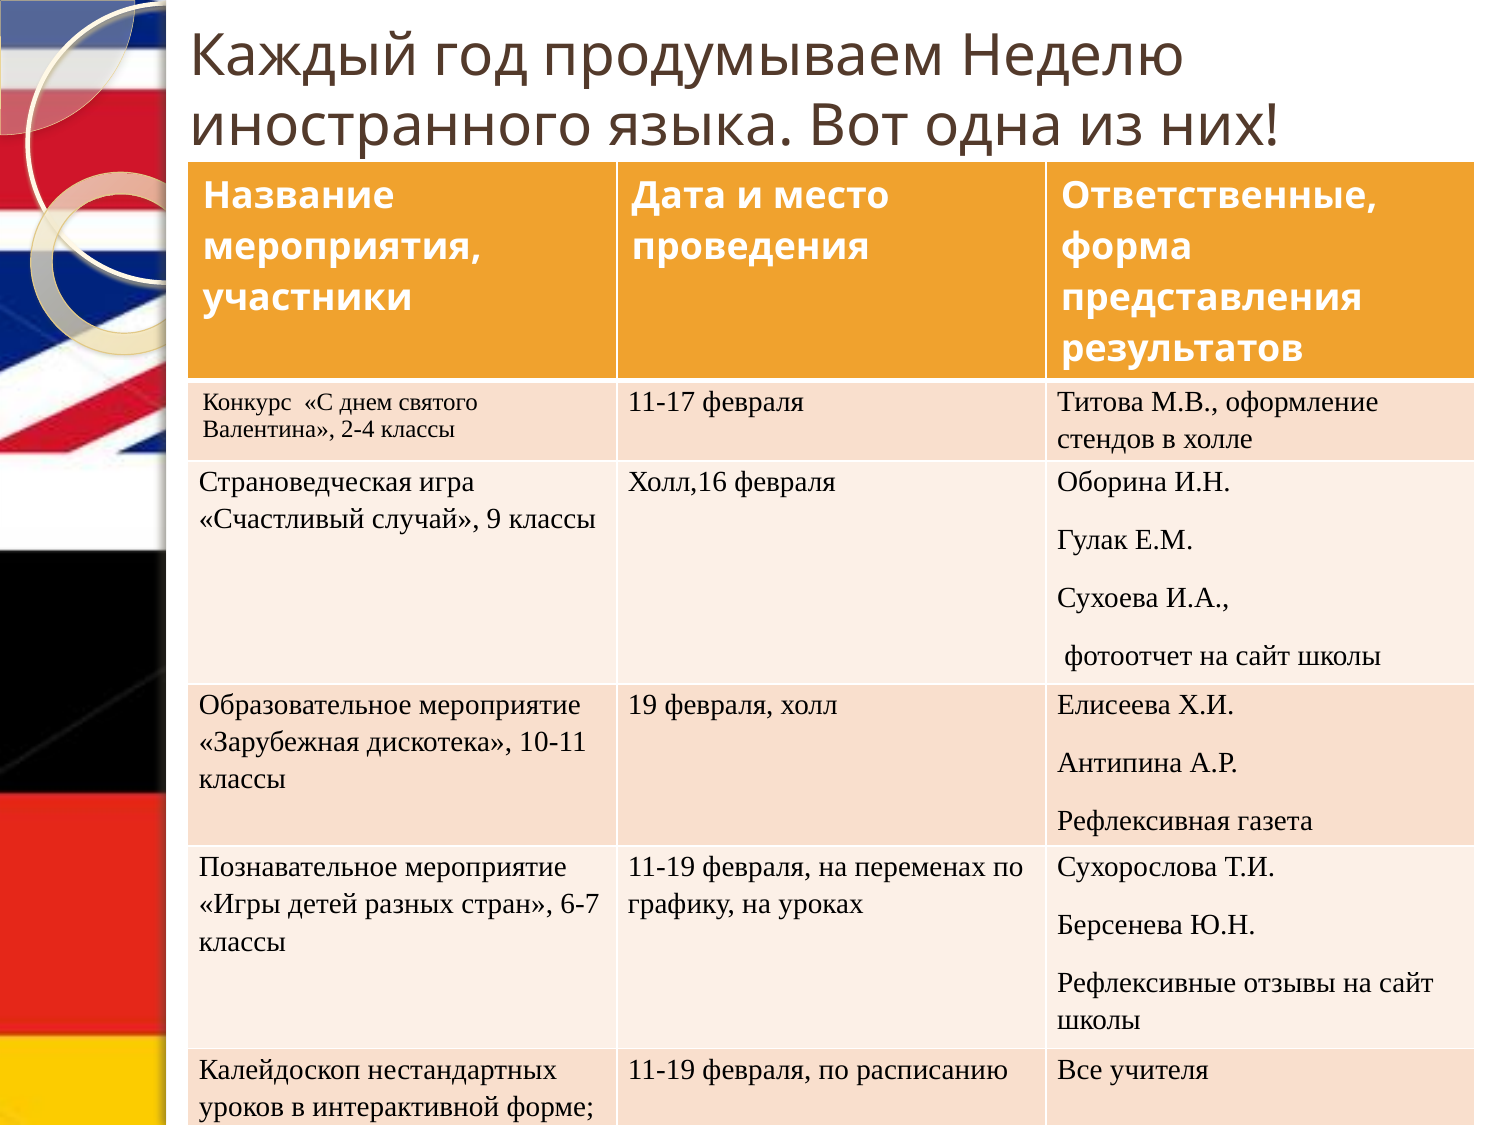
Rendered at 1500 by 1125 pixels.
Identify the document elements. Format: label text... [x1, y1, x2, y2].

table_cell Познавательное мероприятие «Игры детей разных стран», 6-7 классы [188, 847, 616, 1048]
table_cell Все учителя [1047, 1049, 1474, 1125]
table_cell Конкурс «С днем святого Валентина», 2-4 классы [188, 383, 616, 460]
table_cell Образовательное мероприятие «Зарубежная дискотека», 10-11 классы [188, 685, 616, 845]
picture [136, 0, 162, 4]
picture [33, 13, 159, 207]
title Каждый год продумываем Неделю иностранного языка. Вот одна из них! [174, 0, 1466, 175]
table_cell Холл,16 февраля [618, 462, 1045, 683]
table_cell Сухорослова Т.И. Берсенева Ю.Н. Рефлексивные отзывы на сайт школы [1047, 847, 1474, 1048]
table_cell Страноведческая игра «Счастливый случай», 9 классы [188, 462, 616, 683]
table_header Дата и место проведения [618, 162, 1045, 378]
table_cell 11-17 февраля [618, 383, 1045, 460]
table_cell Титова М.В., оформление стендов в холле [1047, 383, 1474, 460]
table_cell Калейдоскоп нестандартных уроков в интерактивной форме; 5,8 классы [188, 1049, 616, 1125]
picture [0, 134, 166, 1125]
table_cell 11-19 февраля, на переменах по графику, на уроках [618, 847, 1045, 1048]
table_header Ответственные, форма представления результатов [1047, 162, 1474, 378]
table_header Название мероприятия, участники [188, 162, 616, 378]
table_cell Елисеева Х.И. Антипина А.Р. Рефлексивная газета [1047, 685, 1474, 845]
picture [53, 241, 159, 332]
picture [62, 195, 159, 280]
table_cell 11-19 февраля, по расписанию [618, 1049, 1045, 1125]
table_cell 19 февраля, холл [618, 685, 1045, 845]
table_cell Оборина И.Н. Гулак Е.М. Сухоева И.А., фотоотчет на сайт школы [1047, 462, 1474, 683]
